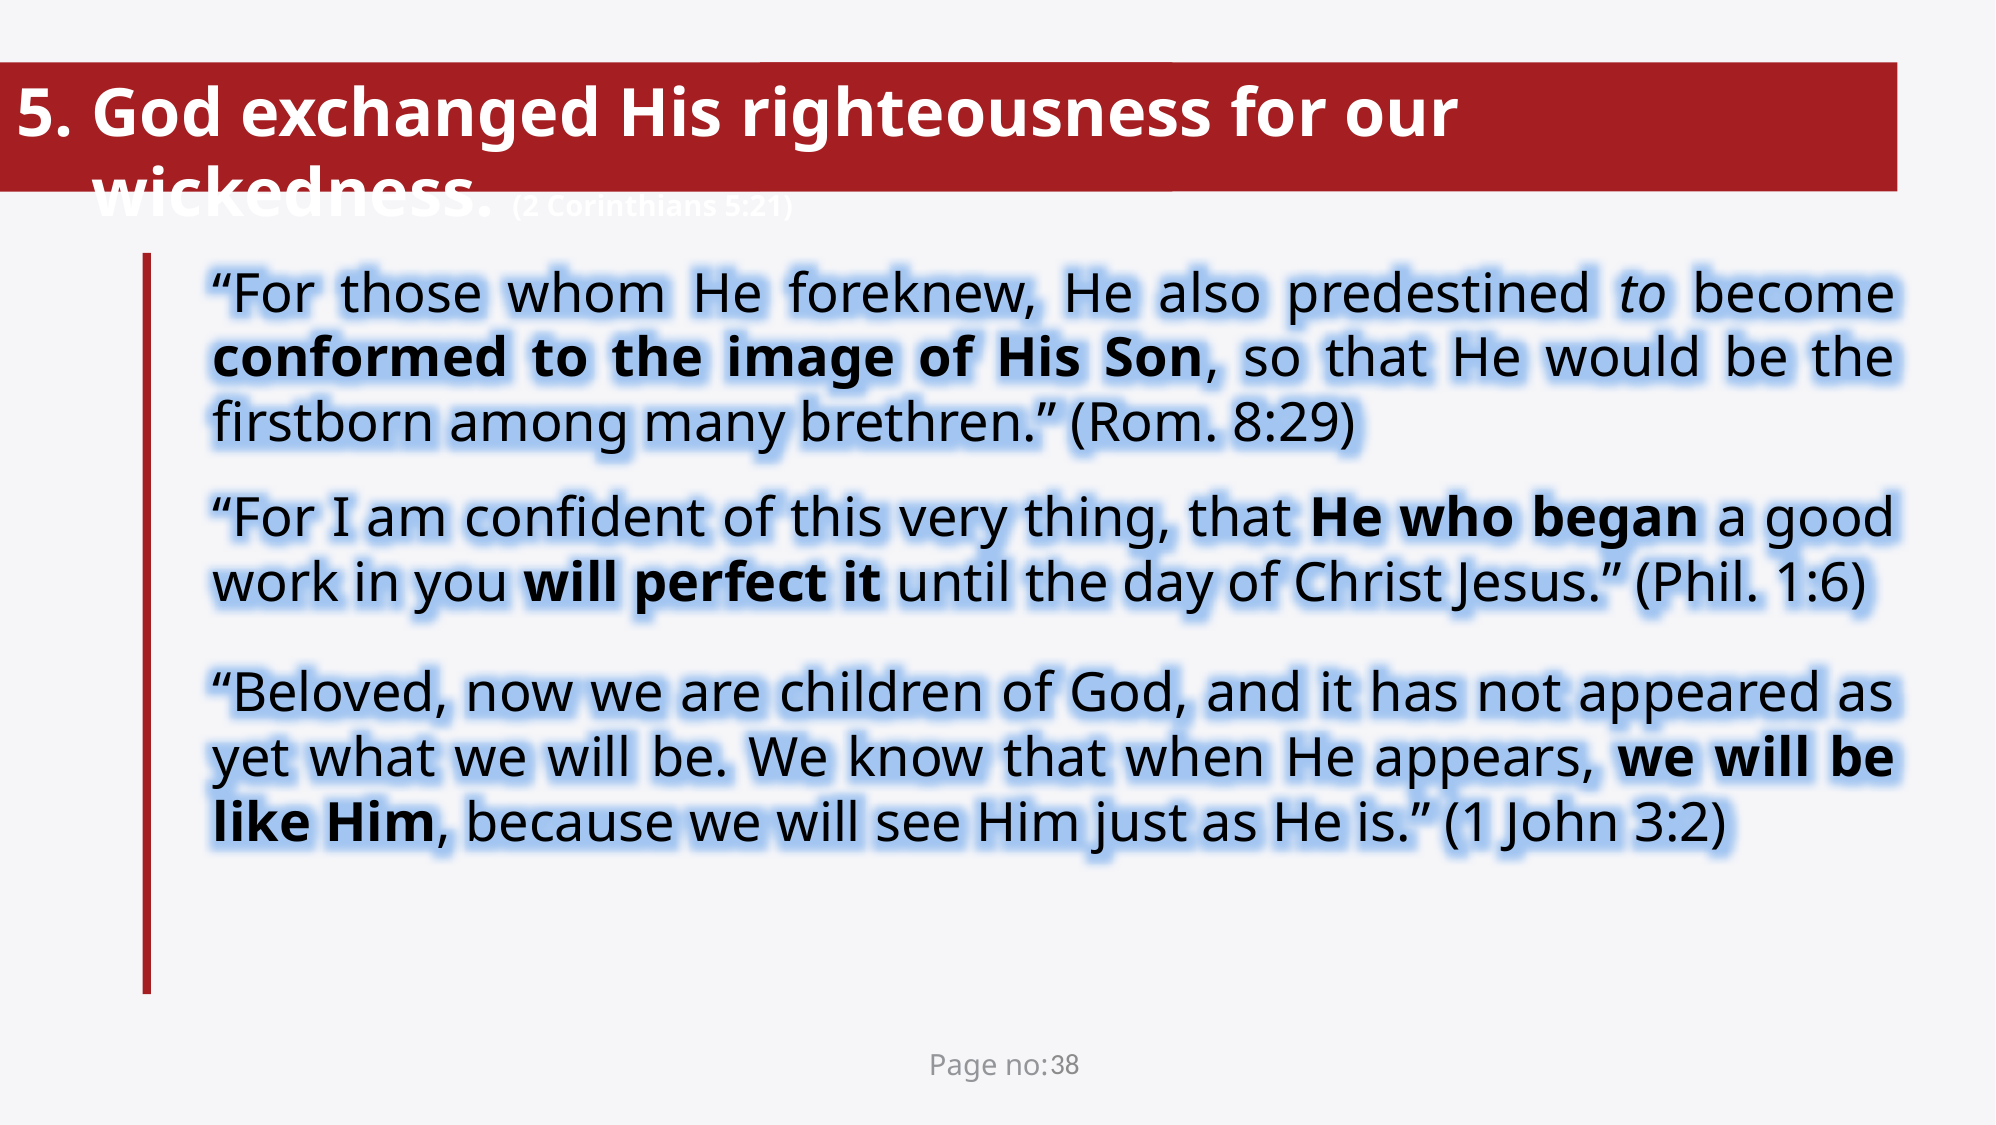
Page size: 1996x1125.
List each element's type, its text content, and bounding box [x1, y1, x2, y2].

text_box “For I am confident of this very thing, that He who began a good work in you will perfect it until the day of Christ Jesus.” (Phil. 1:6) [198, 476, 1911, 620]
text_box “Beloved, now we are children of God, and it has not appeared as yet what we will be. We know that when He appears, we will be like Him, because we will see Him just as He is.” (1 John 3:2) [198, 650, 1911, 860]
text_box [1, 62, 1898, 194]
text_box “For those whom He foreknew, He also predestined to become conformed to the image of His Son, so that He would be the firstborn among many brethren.” (Rom. 8:29) [198, 250, 1911, 461]
